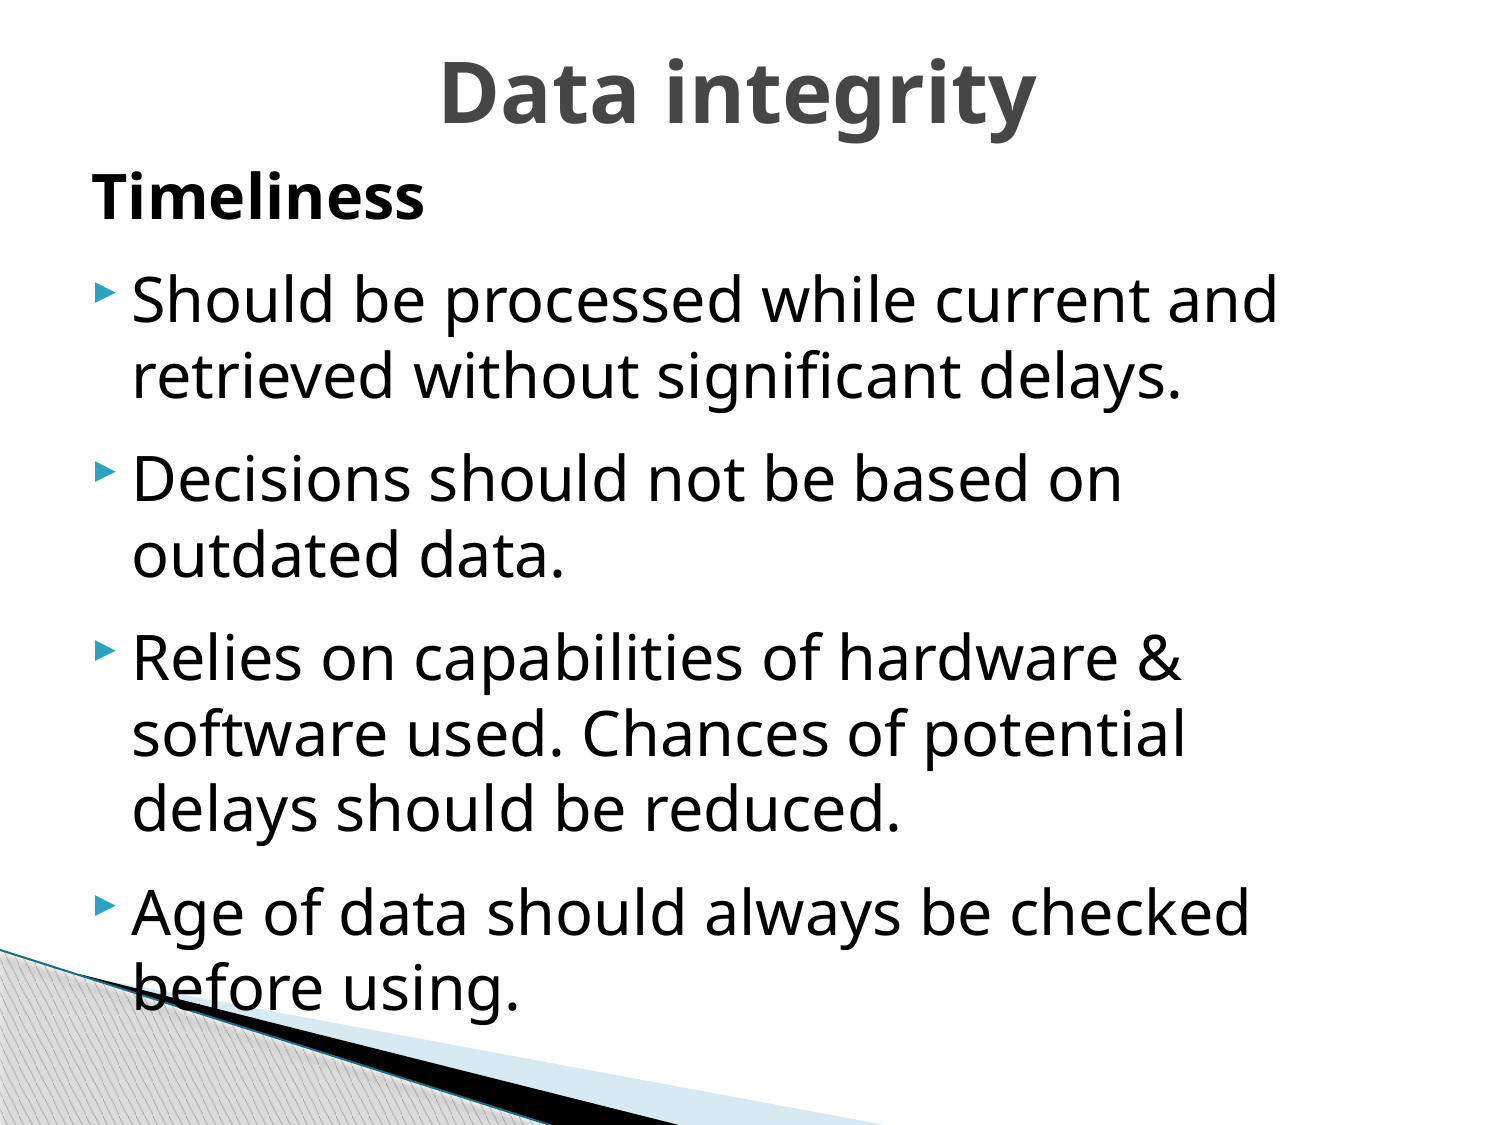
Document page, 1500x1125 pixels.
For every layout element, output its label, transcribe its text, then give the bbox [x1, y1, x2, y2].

list Timeliness Should be processed while current and retrieved without significant delays. Decisions should not be based on outdated data. Relies on capabilities of hardware & software used. Chances of potential delays should be reduced. Age of data should always be checked before using. [76, 149, 1400, 1035]
title Data integrity [100, 0, 1376, 183]
